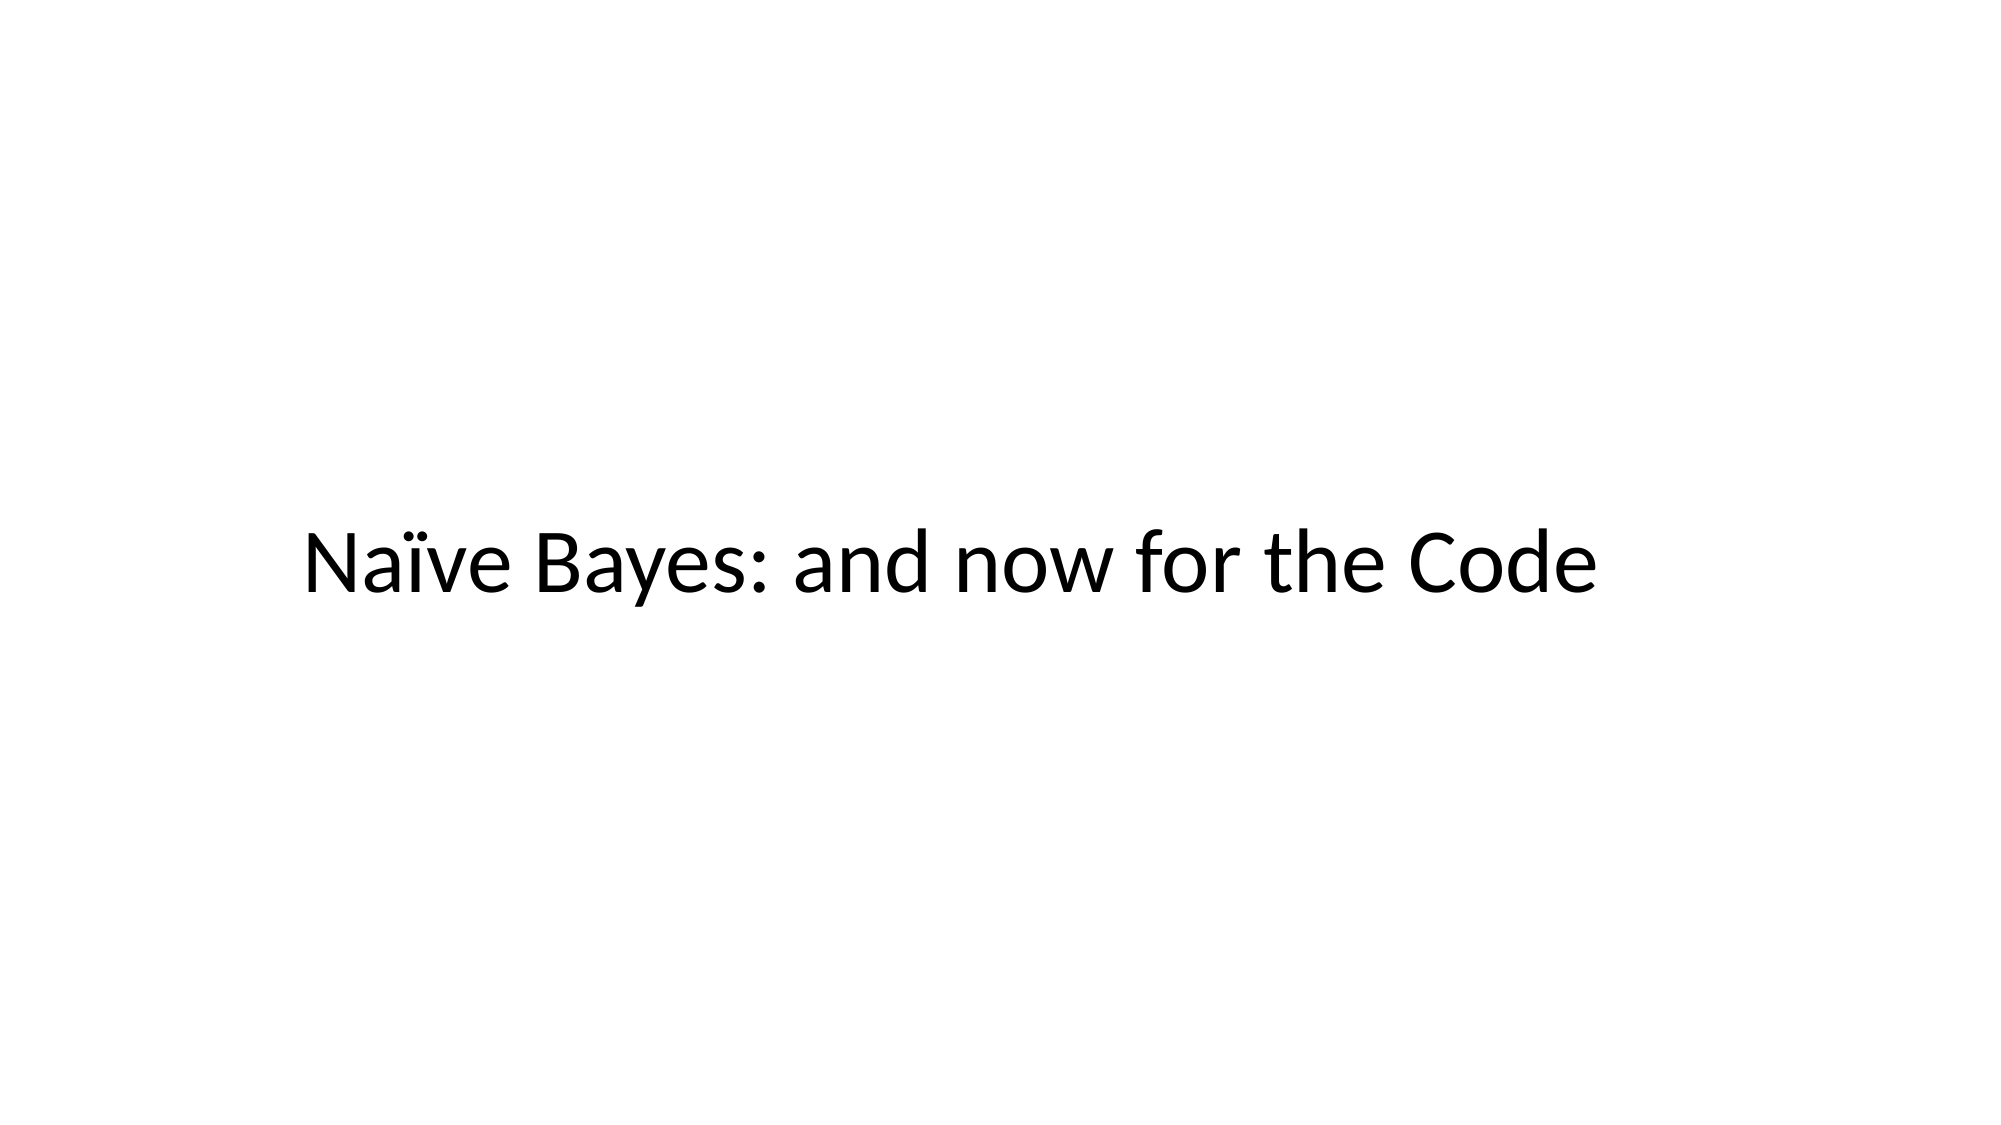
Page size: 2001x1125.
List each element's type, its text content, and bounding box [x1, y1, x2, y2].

title Naïve Bayes: and now for the Code [287, 453, 1695, 672]
